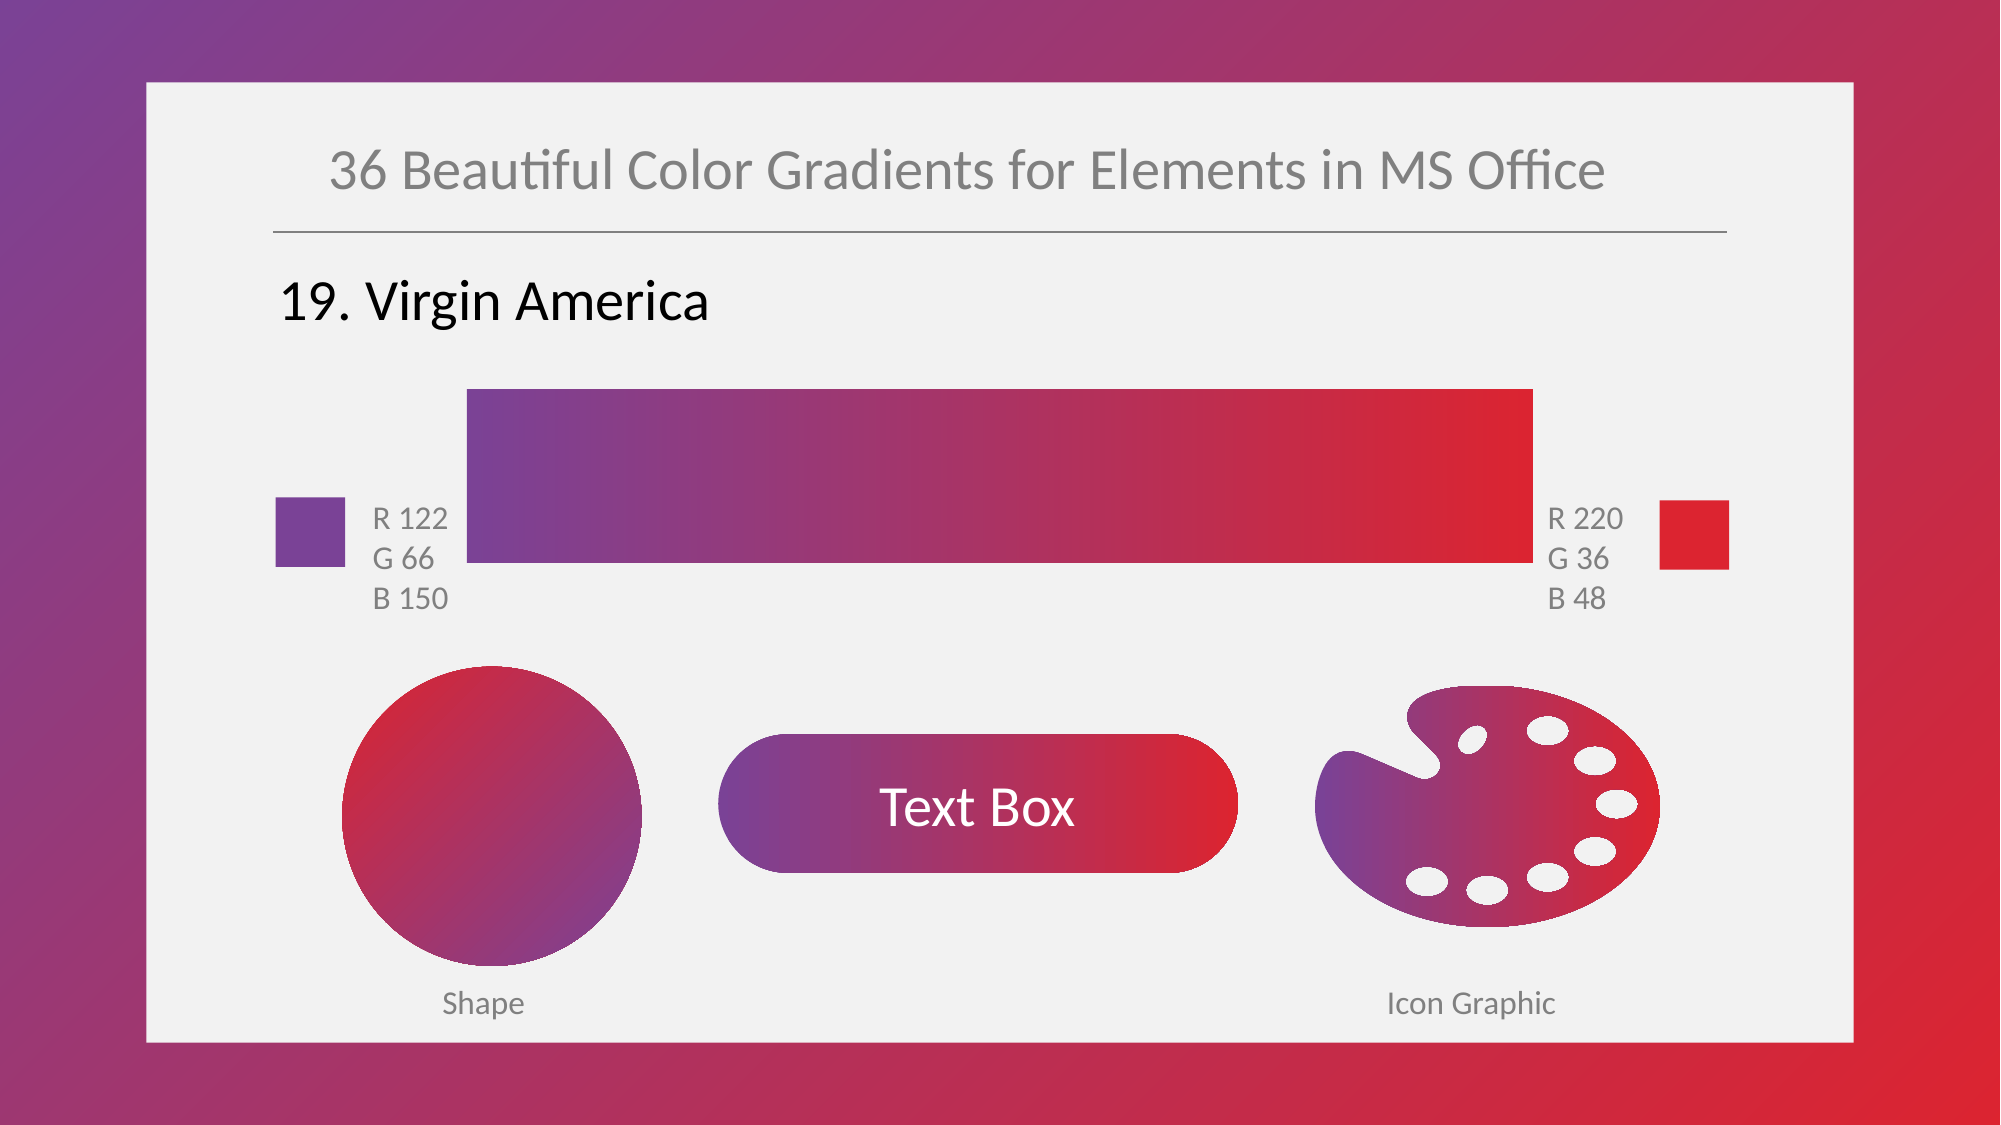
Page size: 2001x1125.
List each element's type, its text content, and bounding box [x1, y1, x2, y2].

text_box [340, 664, 644, 969]
text_box [1312, 683, 1662, 930]
text_box Icon Graphic [1372, 973, 1603, 1029]
text_box R 122 G 66 B 150 [357, 488, 485, 624]
text_box 19. Virgin America [263, 254, 726, 340]
text_box [465, 387, 1535, 565]
text_box Shape [427, 973, 555, 1029]
text_box R 220 G 36 B 48 [1533, 488, 1660, 624]
text_box Text Box [716, 732, 1240, 875]
text_box [1658, 498, 1731, 572]
text_box [144, 80, 1856, 1045]
text_box [274, 495, 347, 569]
text_box 36 Beautiful Color Gradients for Elements in MS Office [314, 123, 1908, 209]
